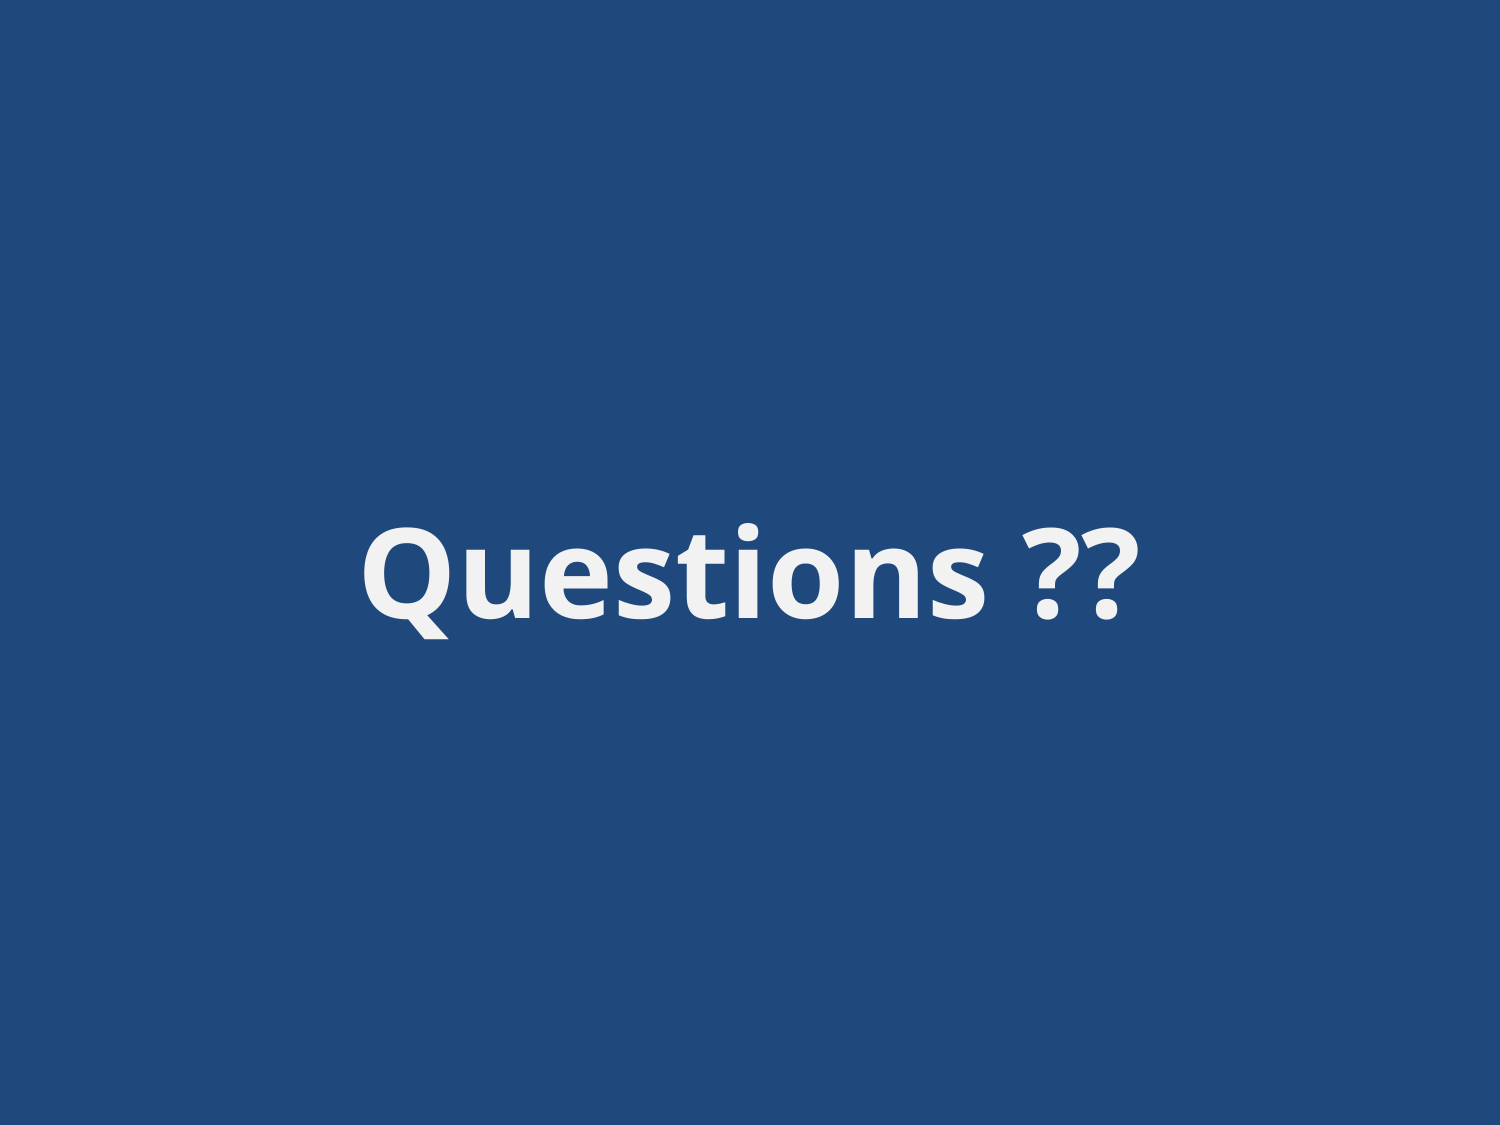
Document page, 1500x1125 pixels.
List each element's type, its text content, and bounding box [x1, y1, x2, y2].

title Questions ?? [75, 99, 1425, 1038]
